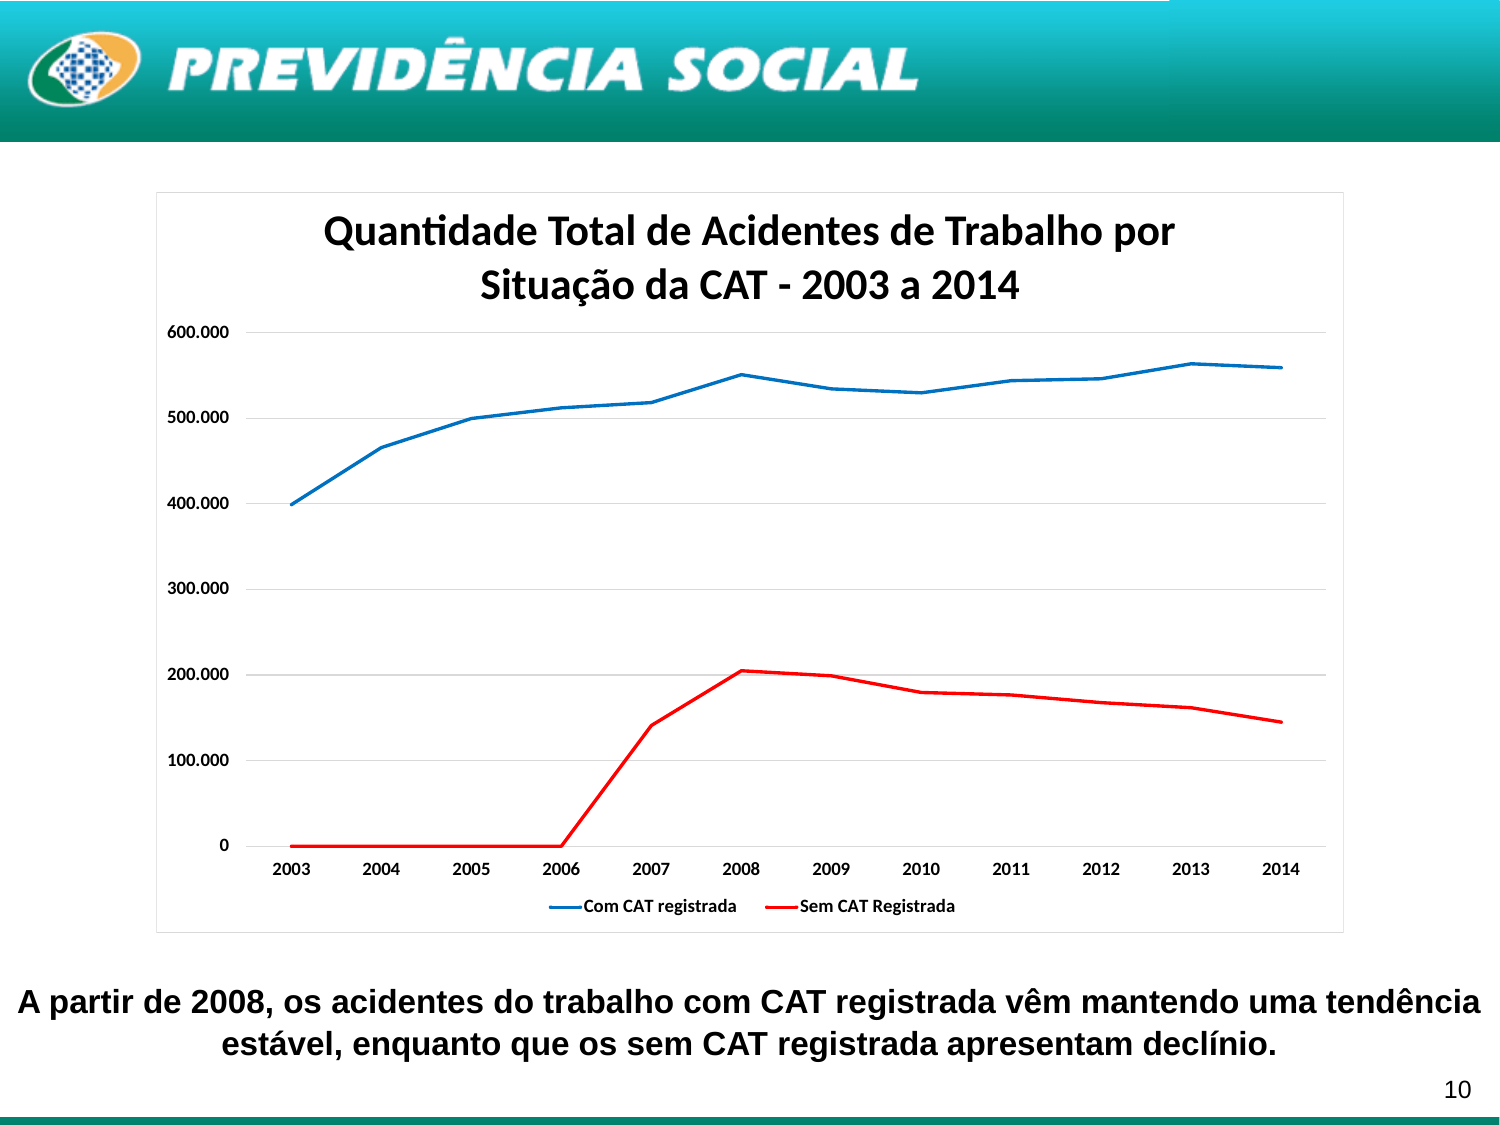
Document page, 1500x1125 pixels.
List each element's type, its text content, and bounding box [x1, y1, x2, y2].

picture [155, 191, 1344, 934]
text_box A partir de 2008, os acidentes do trabalho com CAT registrada vêm mantendo uma tendência estável, enquanto que os sem CAT registrada apresentam declínio. [0, 942, 1500, 1097]
picture [0, 0, 1500, 142]
picture [0, 1117, 1500, 1125]
